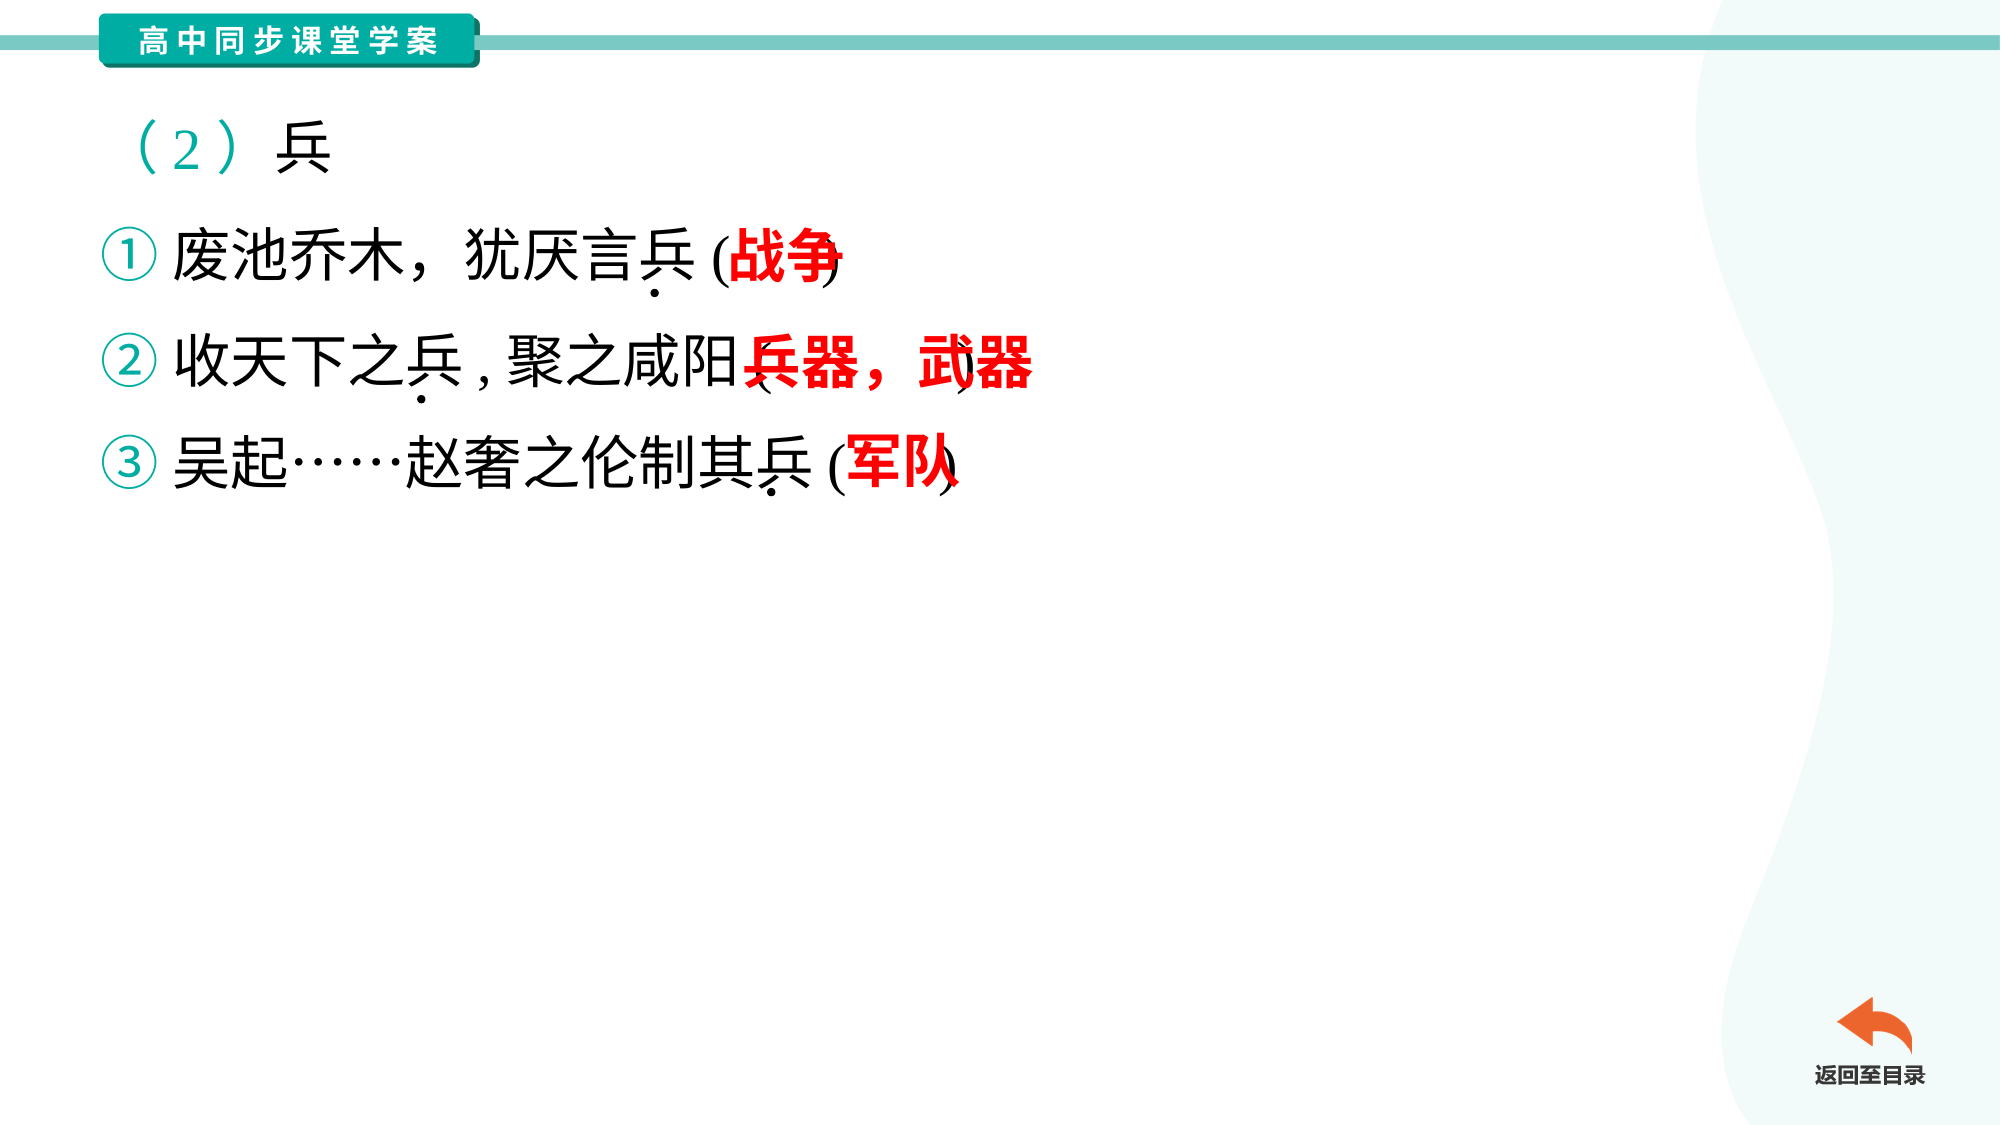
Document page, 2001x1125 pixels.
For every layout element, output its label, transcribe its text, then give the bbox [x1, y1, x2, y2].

text_box [767, 487, 776, 497]
text_box （2）兵 [100, 76, 1899, 170]
text_box 军队 [823, 391, 983, 483]
text_box [650, 288, 659, 298]
text_box 战争 [706, 182, 866, 277]
text_box [417, 395, 426, 404]
text_box ①废池乔木，犹厌言兵( ) ②收天下之兵,聚之咸阳( ) ③吴起……赵奢之伦制其兵( ) [100, 181, 1899, 485]
picture [0, 0, 2000, 1125]
text_box 兵器，武器 [720, 289, 1057, 383]
